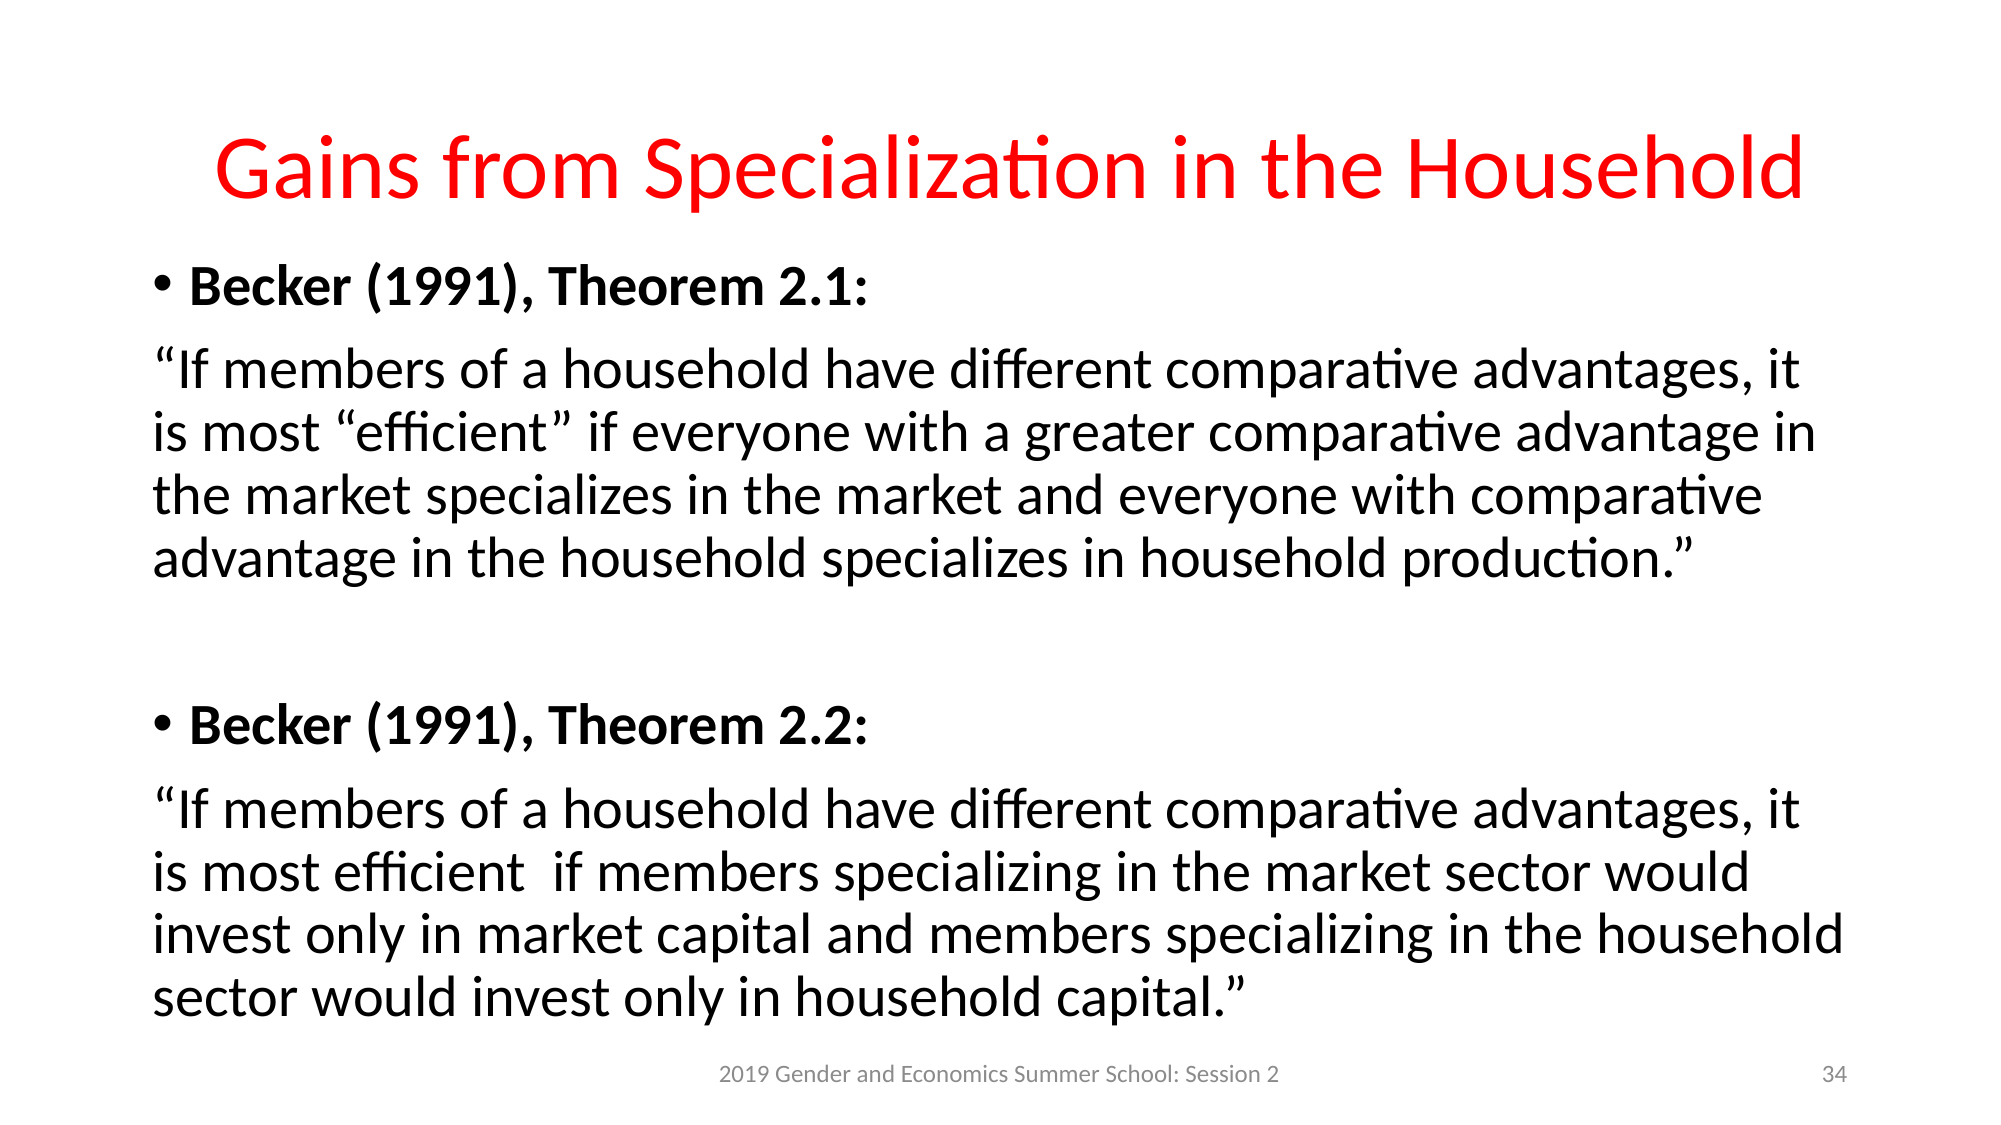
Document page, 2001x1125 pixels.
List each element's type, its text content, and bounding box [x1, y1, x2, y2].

title Gains from Specialization in the Household [73, 59, 1950, 278]
slide_number 34 [1412, 1042, 1863, 1103]
footer 2019 Gender and Economics Summer School: Session 2 [662, 1042, 1338, 1103]
list Becker (1991), Theorem 2.1: “If members of a household have different comparative advantages, it is most “efficient” if everyone with a greater comparative advantage in the market specializes in the market and everyone with comparative advantage in the household specializes in household production.” Becker (1991), Theorem 2.2: “If members of a household have different comparative advantages, it is most efficient if members specializing in the market sector would invest only in market capital and members specializing in the household sector would invest only in household capital.” [137, 247, 1863, 1073]
